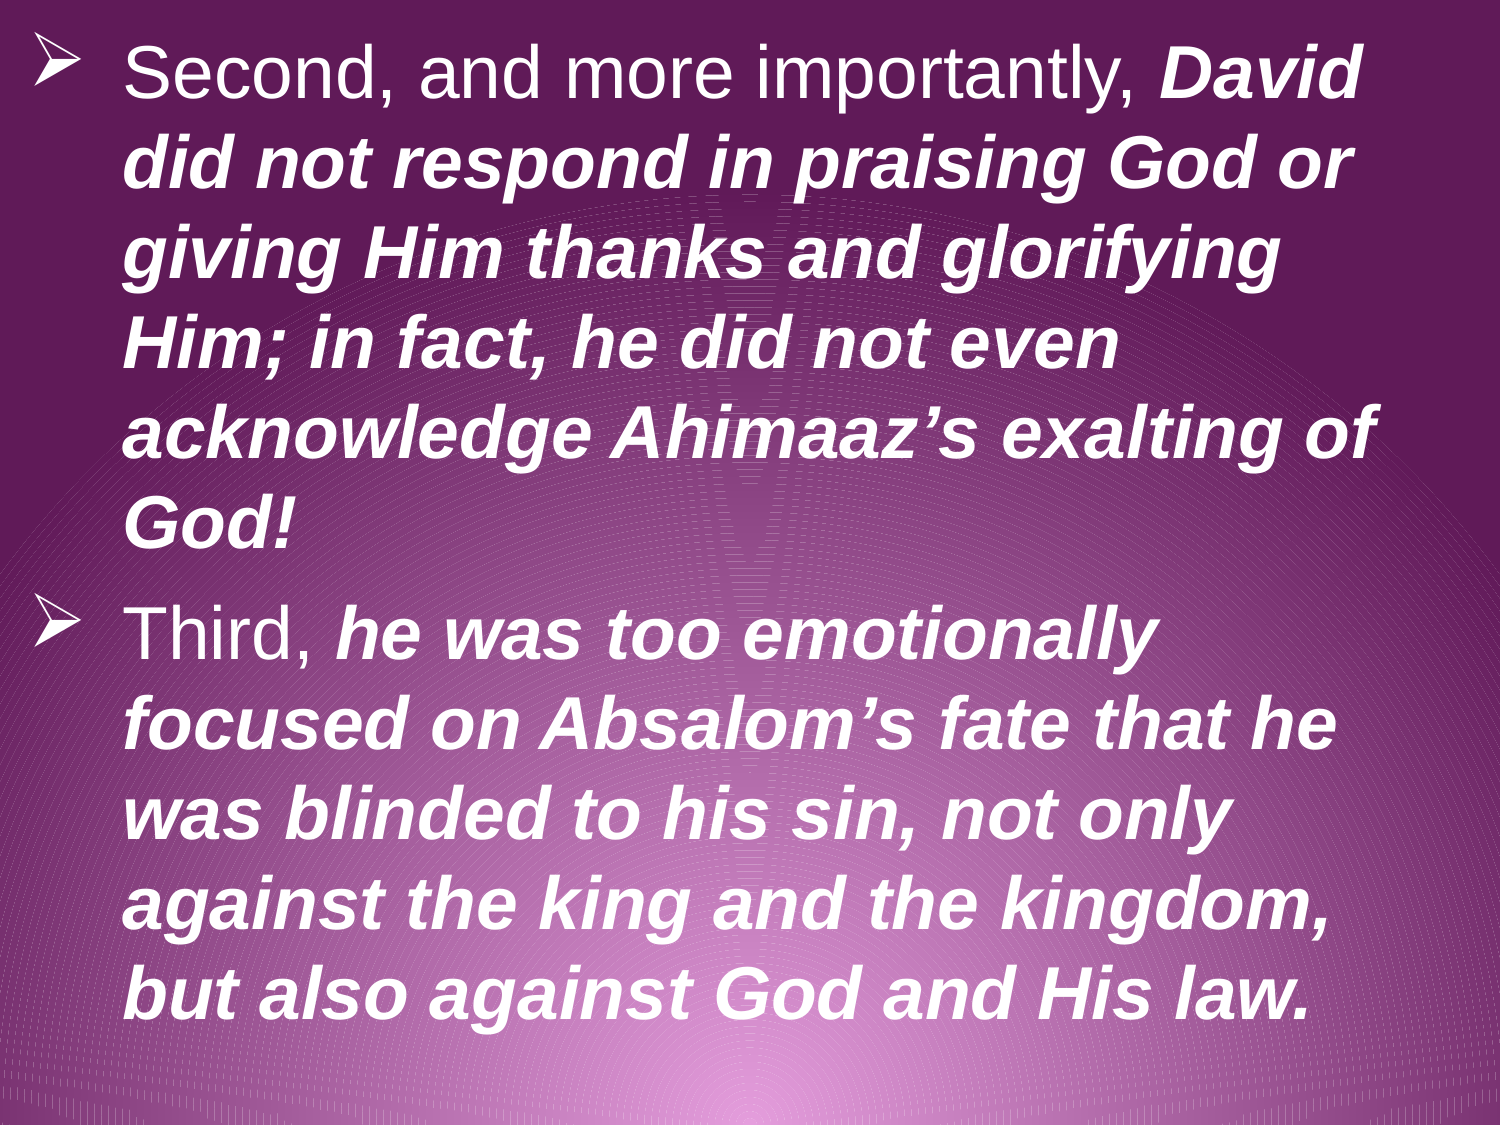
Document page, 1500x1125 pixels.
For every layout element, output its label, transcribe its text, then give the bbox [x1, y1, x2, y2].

subtitle Second, and more importantly, David did not respond in praising God or giving Him thanks and glorifying Him; in fact, he did not even acknowledge Ahimaaz’s exalting of God! Third, he was too emotionally focused on Absalom’s fate that he was blinded to his sin, not only against the king and the kingdom, but also against God and His law. [13, 15, 1483, 1108]
